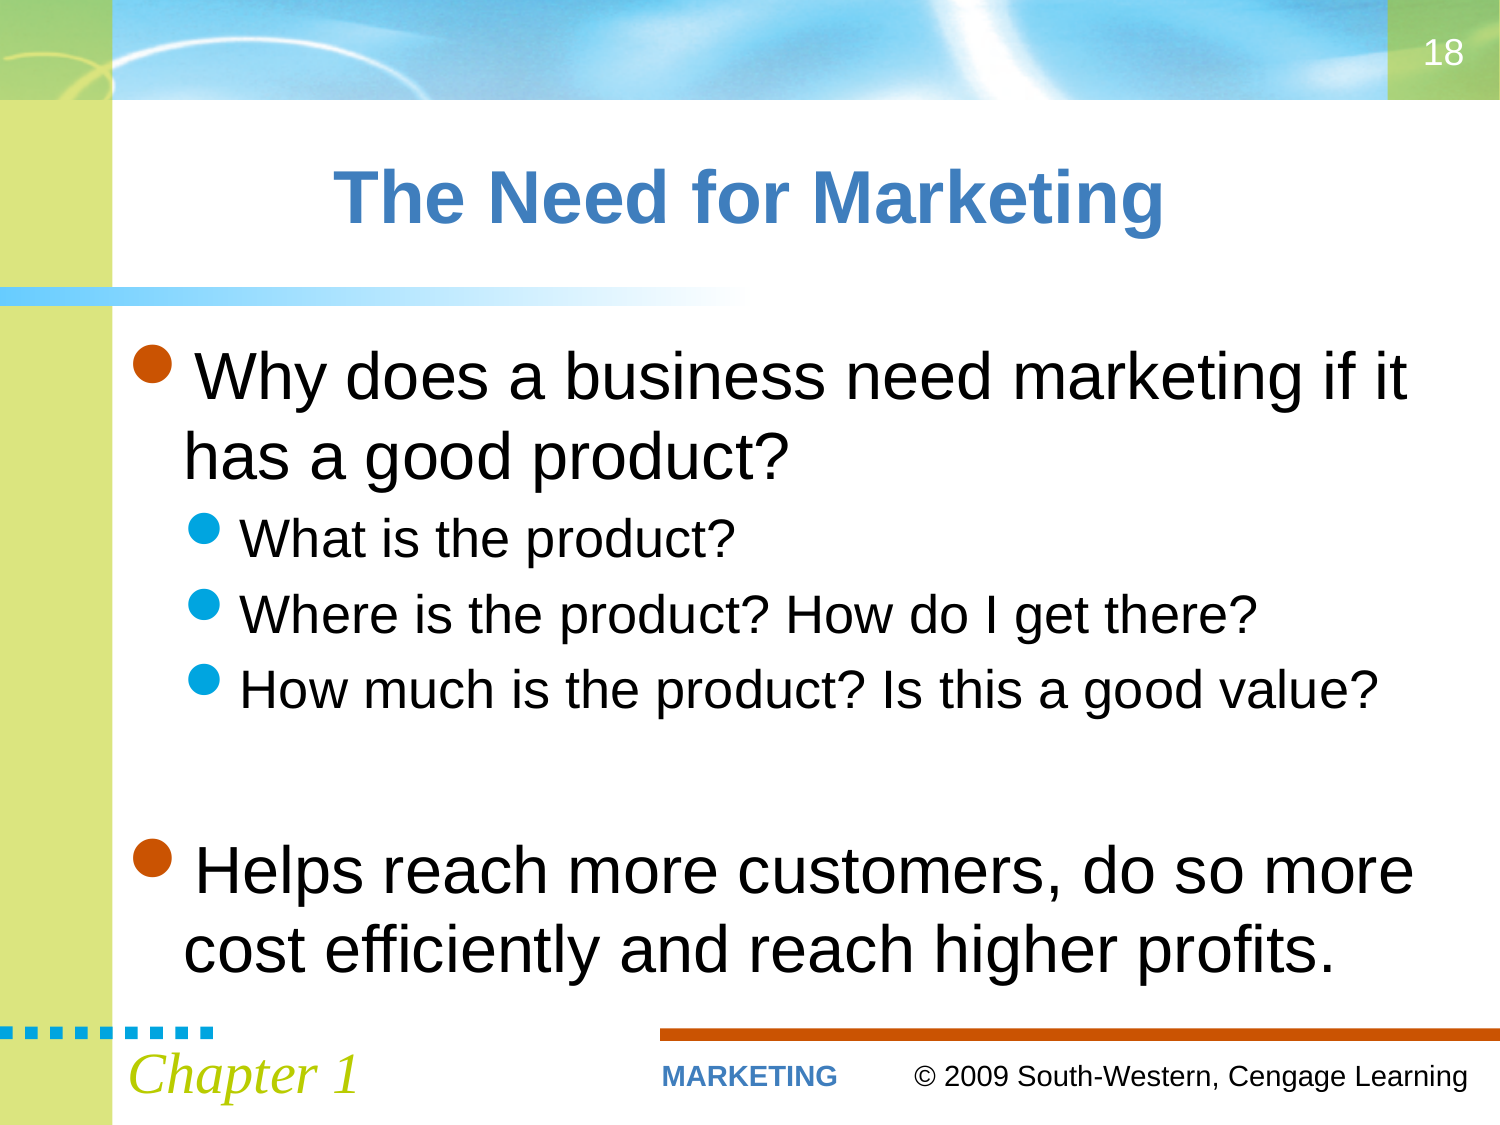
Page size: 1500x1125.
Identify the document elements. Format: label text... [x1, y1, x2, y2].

footer Chapter 1 [112, 1012, 638, 1113]
slide_number 18 [1387, 0, 1500, 101]
title The Need for Marketing [112, 99, 1388, 288]
list Why does a business need marketing if it has a good product? What is the product? Where is the product? How do I get there? How much is the product? Is this a good value? Helps reach more customers, do so more cost efficiently and reach higher profits. [112, 324, 1476, 1001]
